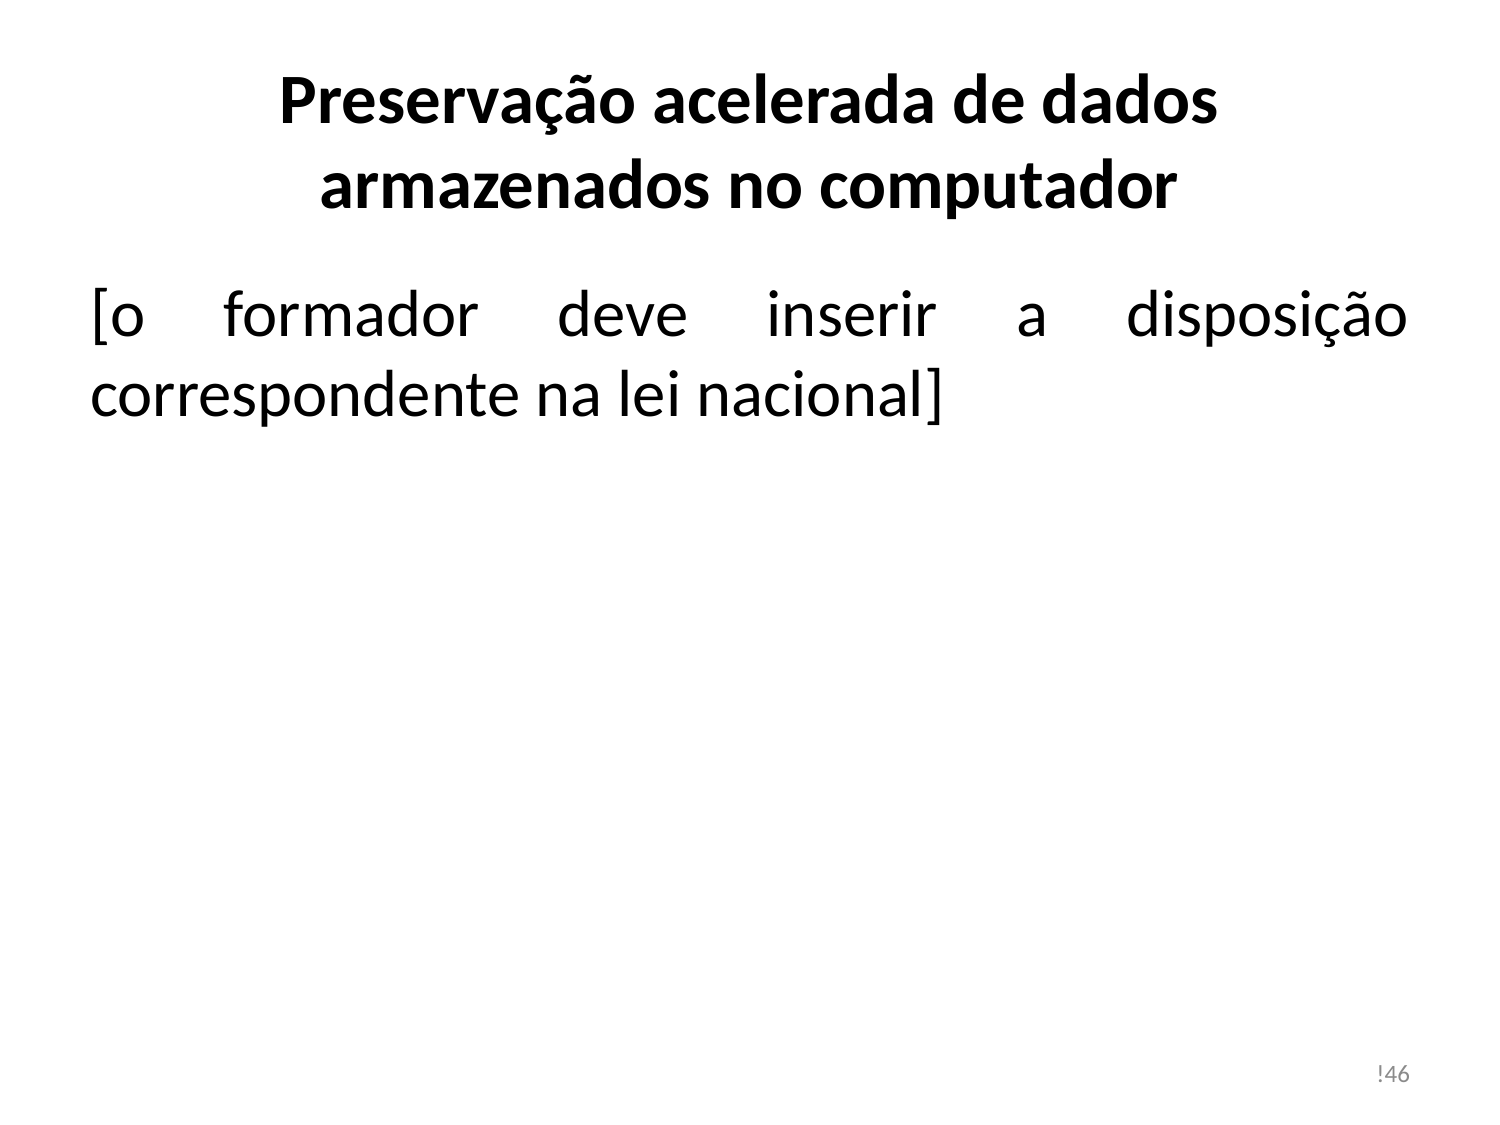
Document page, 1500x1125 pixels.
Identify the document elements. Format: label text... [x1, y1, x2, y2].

title Preservação acelerada de dados armazenados no computador [75, 45, 1425, 233]
list [o formador deve inserir a disposição correspondente na lei nacional] [75, 262, 1425, 1005]
slide_number !46 [1074, 1042, 1425, 1103]
